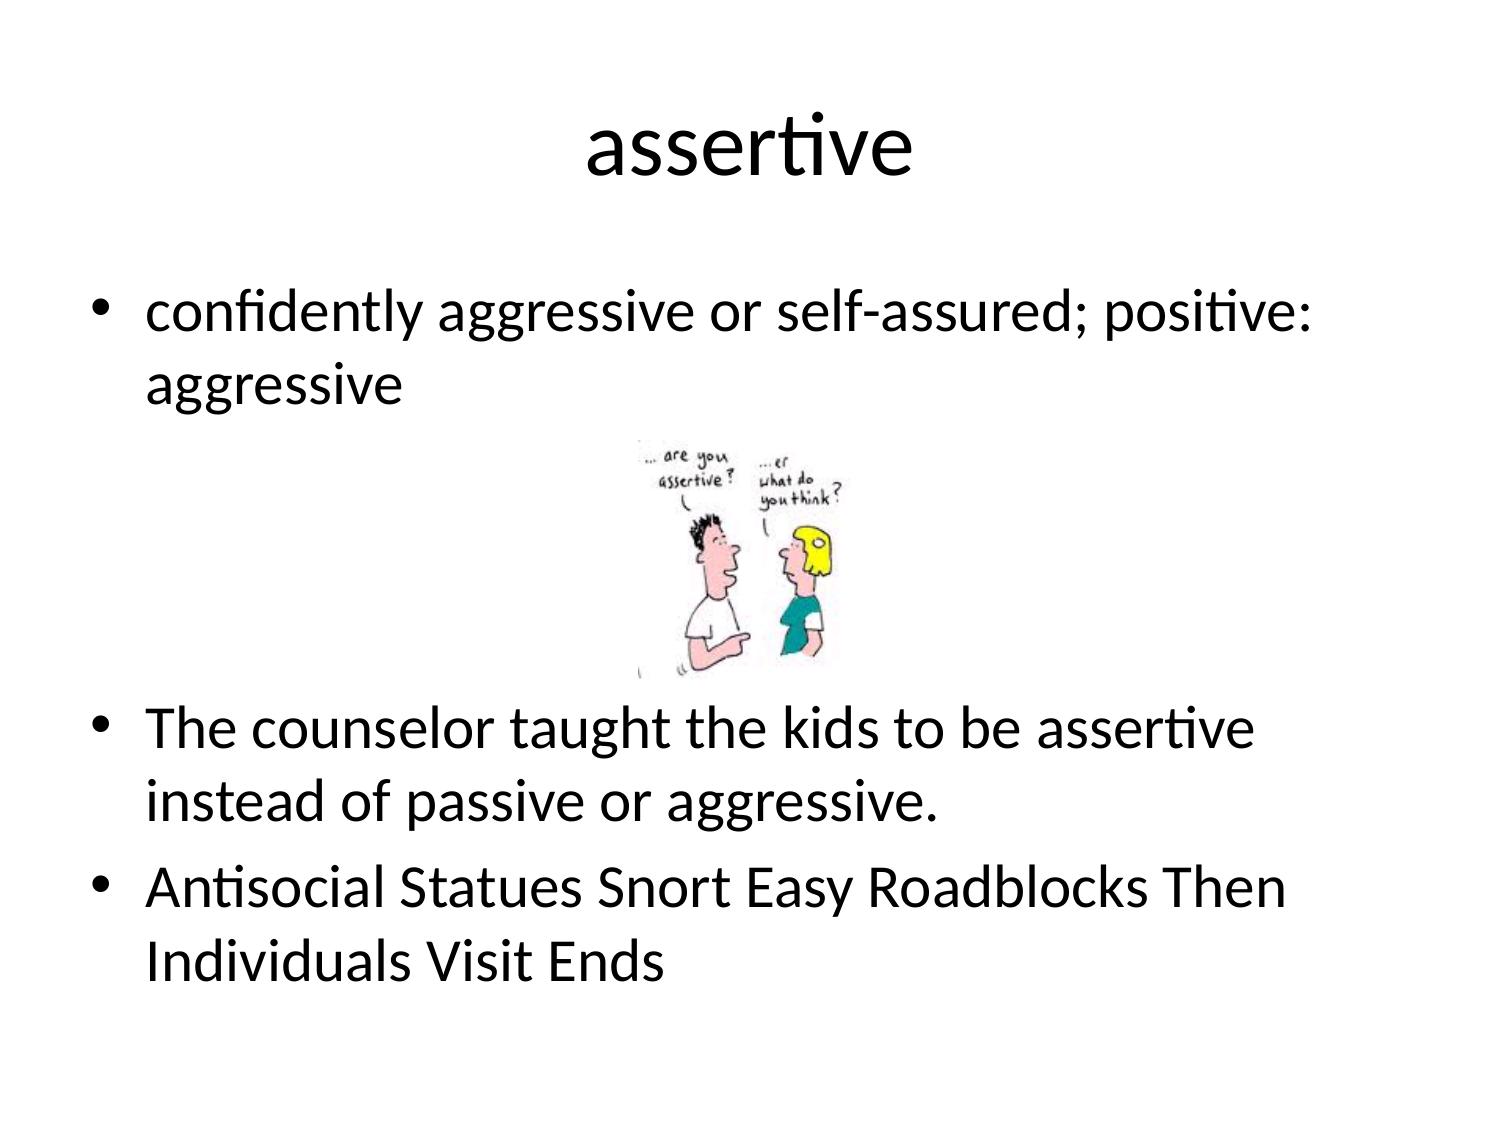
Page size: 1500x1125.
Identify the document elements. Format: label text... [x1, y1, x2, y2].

list confidently aggressive or self-assured; positive: aggressive The counselor taught the kids to be assertive instead of passive or aggressive. Antisocial Statues Snort Easy Roadblocks Then Individuals Visit Ends [75, 262, 1425, 1005]
picture [637, 440, 862, 685]
title assertive [75, 45, 1425, 233]
